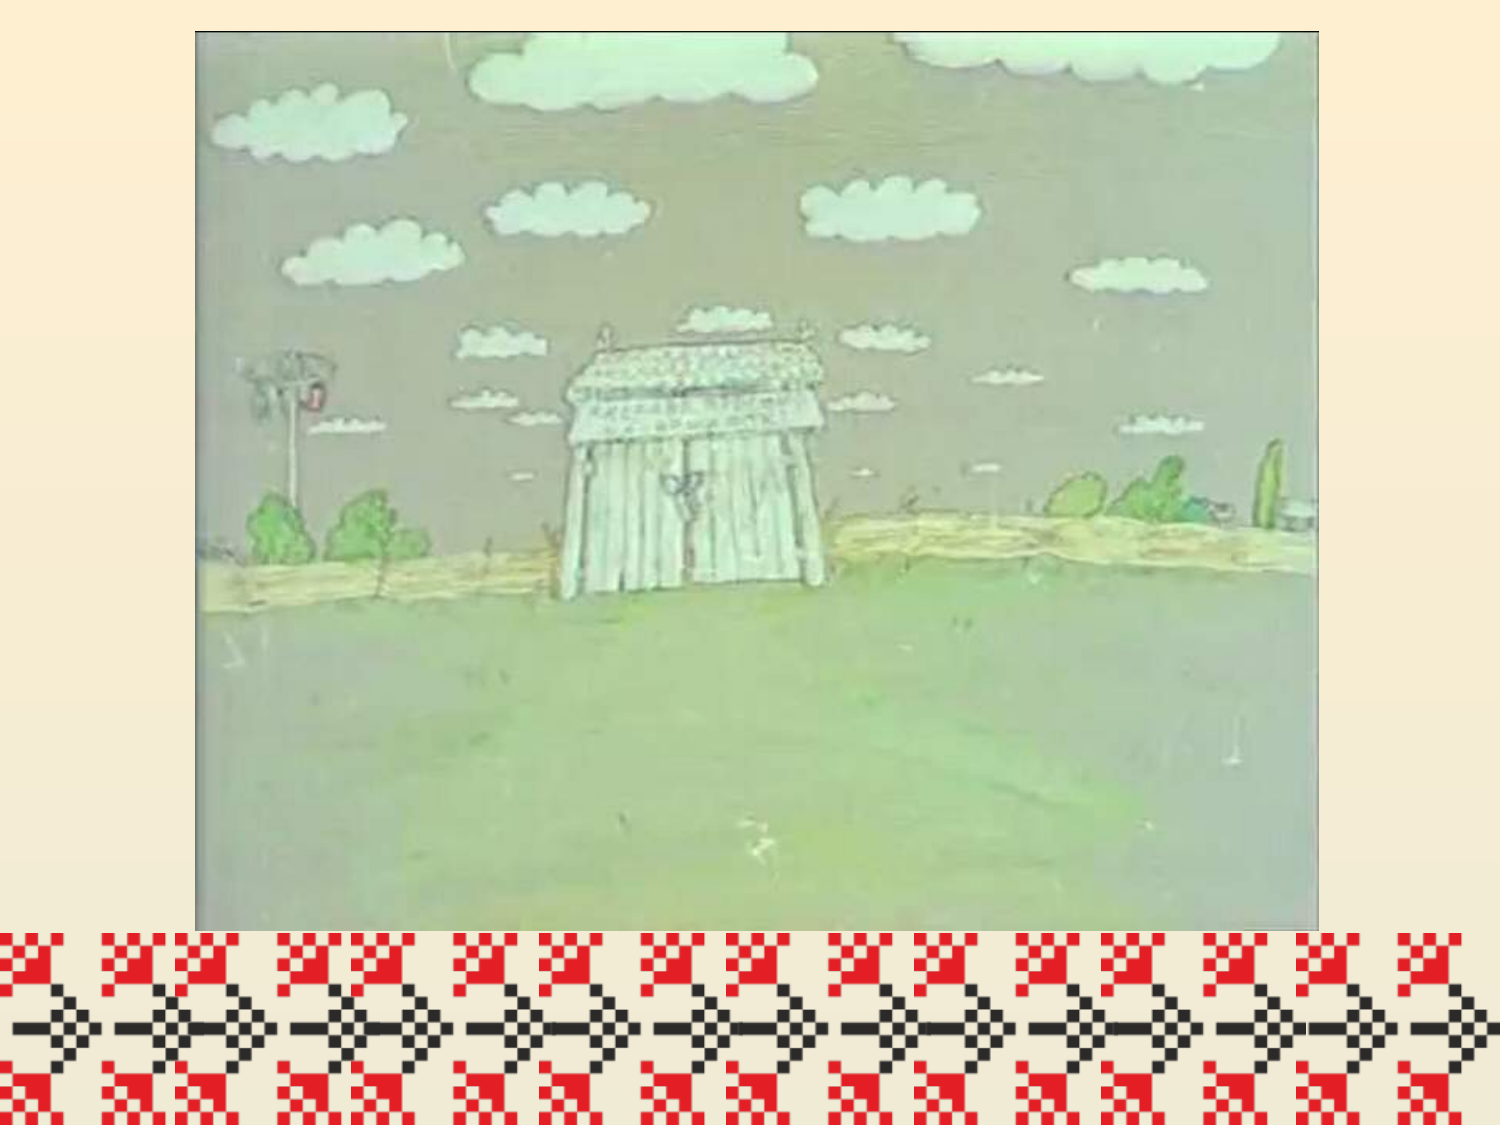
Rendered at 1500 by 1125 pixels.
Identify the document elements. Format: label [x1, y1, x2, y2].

picture [0, 933, 1500, 1125]
list [194, 30, 1320, 932]
